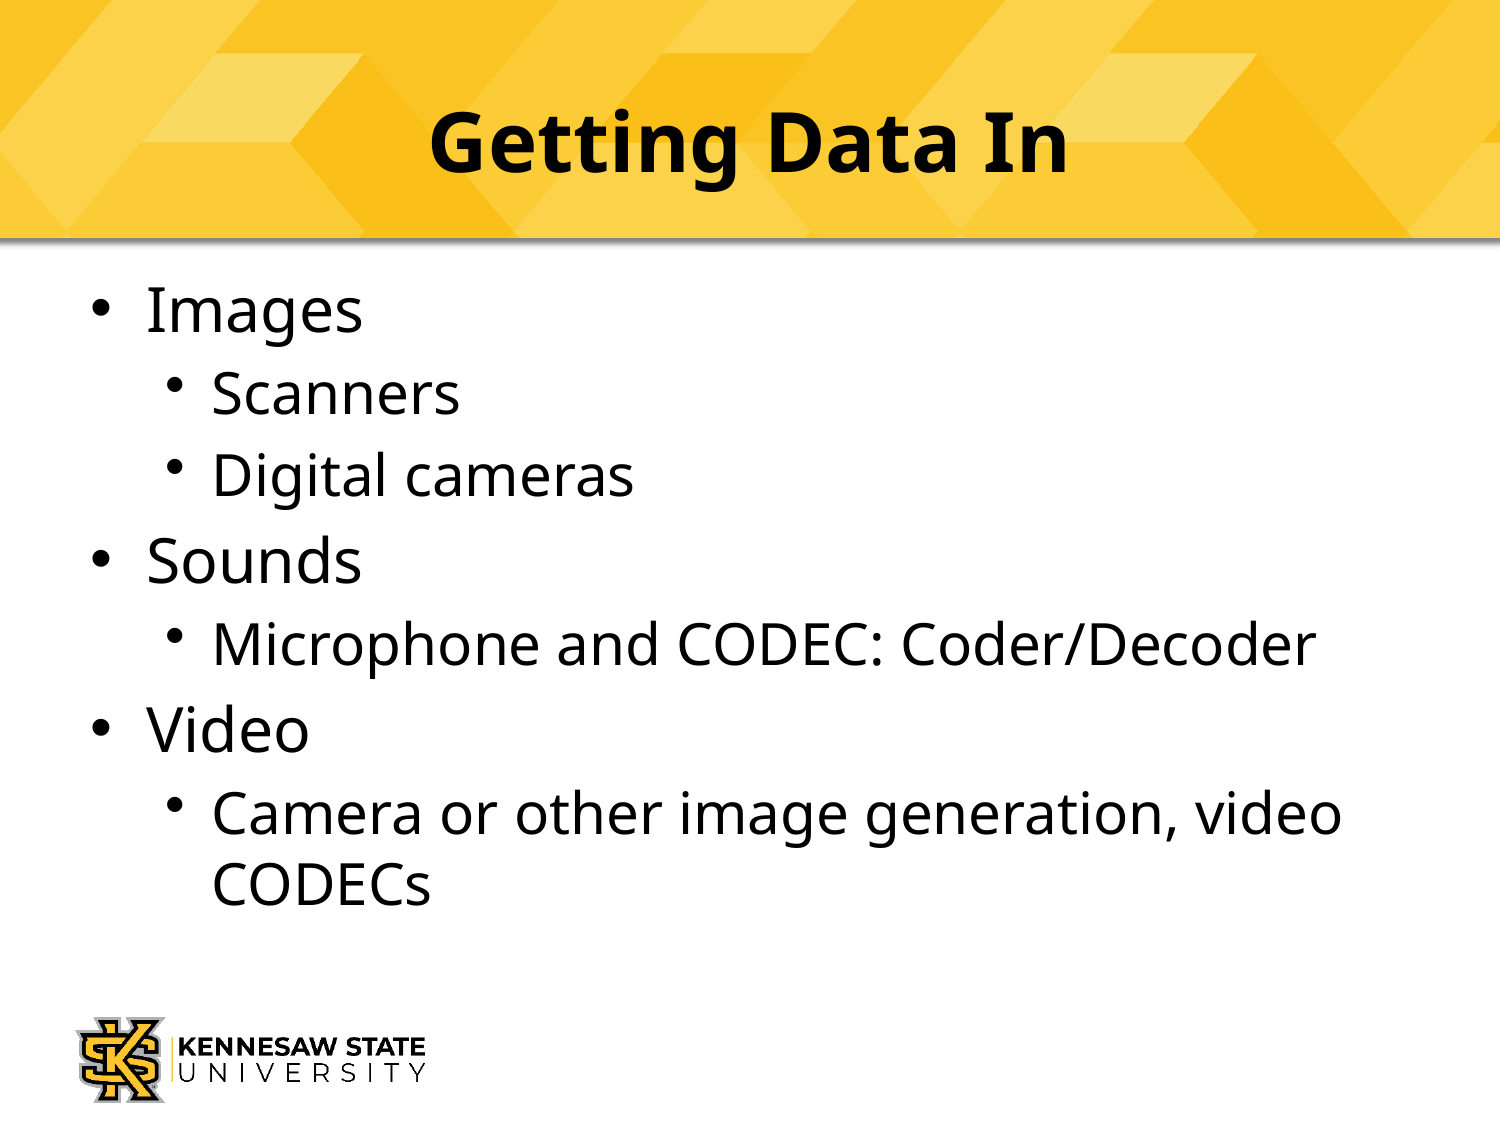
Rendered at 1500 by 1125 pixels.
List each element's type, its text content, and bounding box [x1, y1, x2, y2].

picture [0, 0, 1500, 251]
title Getting Data In [75, 45, 1425, 233]
picture [75, 1017, 425, 1103]
list Images Scanners Digital cameras Sounds Microphone and CODEC: Coder/Decoder Video Camera or other image generation, video CODECs [75, 262, 1425, 1005]
